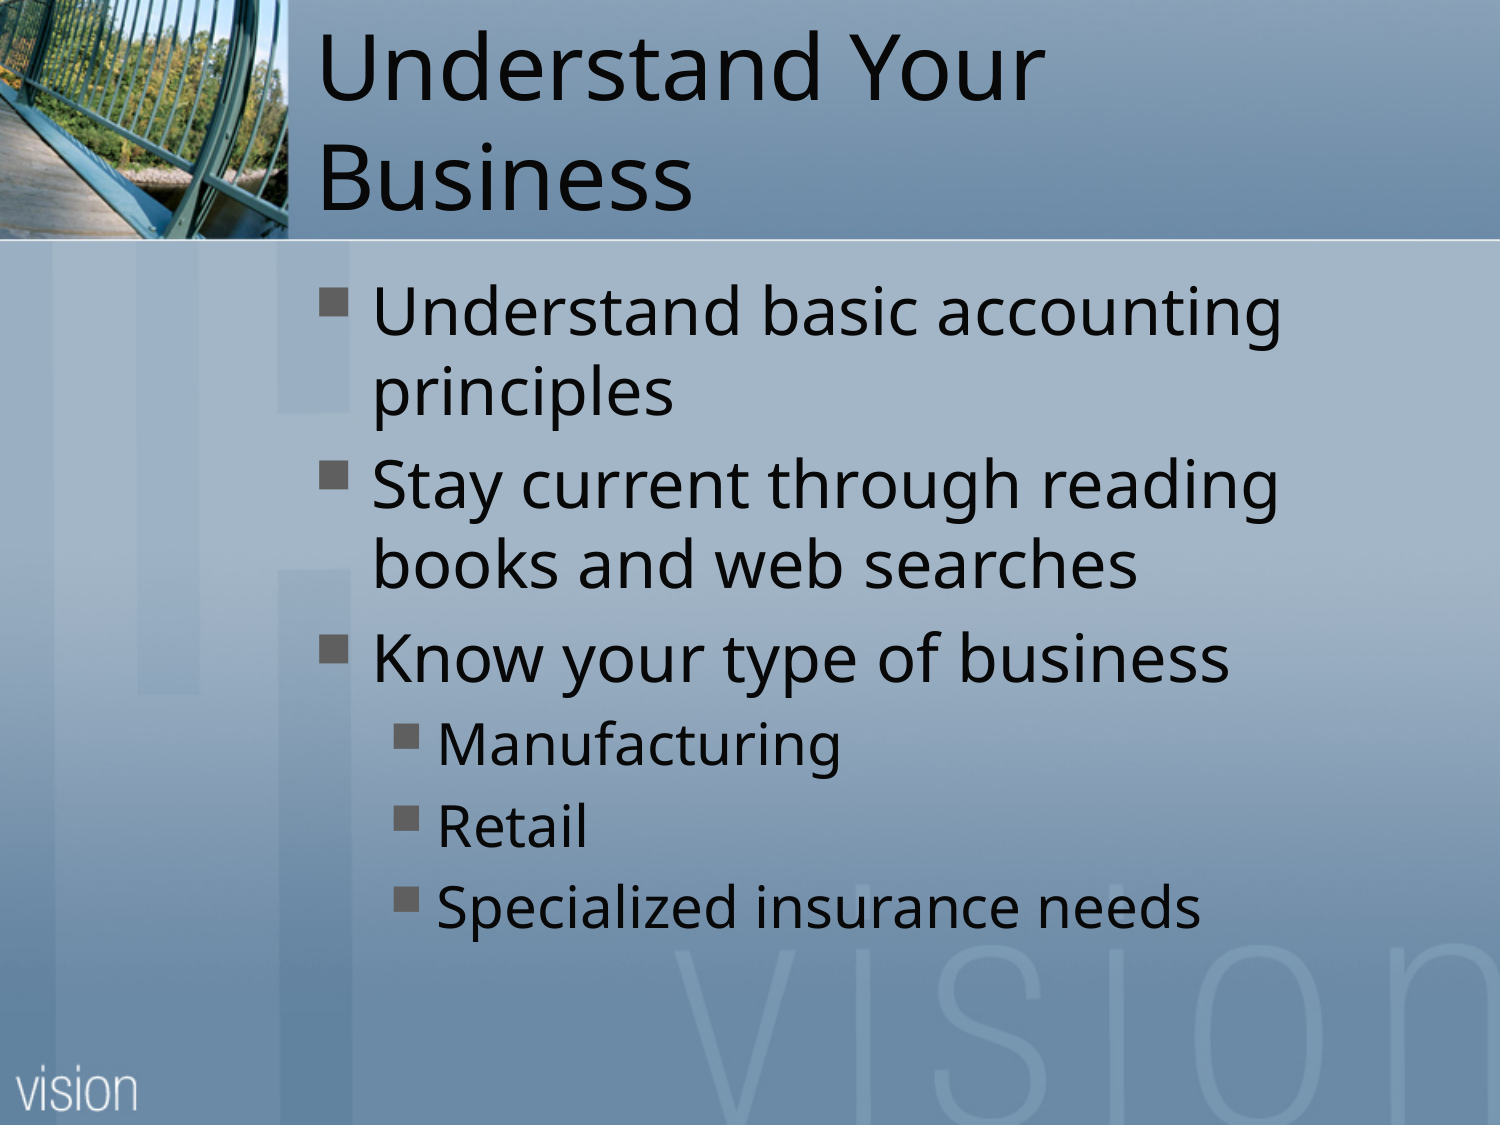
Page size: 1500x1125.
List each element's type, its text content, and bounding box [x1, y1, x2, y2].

title Understand Your Business [299, 30, 1462, 207]
list Understand basic accounting principles Stay current through reading books and web searches Know your type of business Manufacturing Retail Specialized insurance needs [299, 261, 1462, 1095]
picture [0, 0, 1500, 1125]
